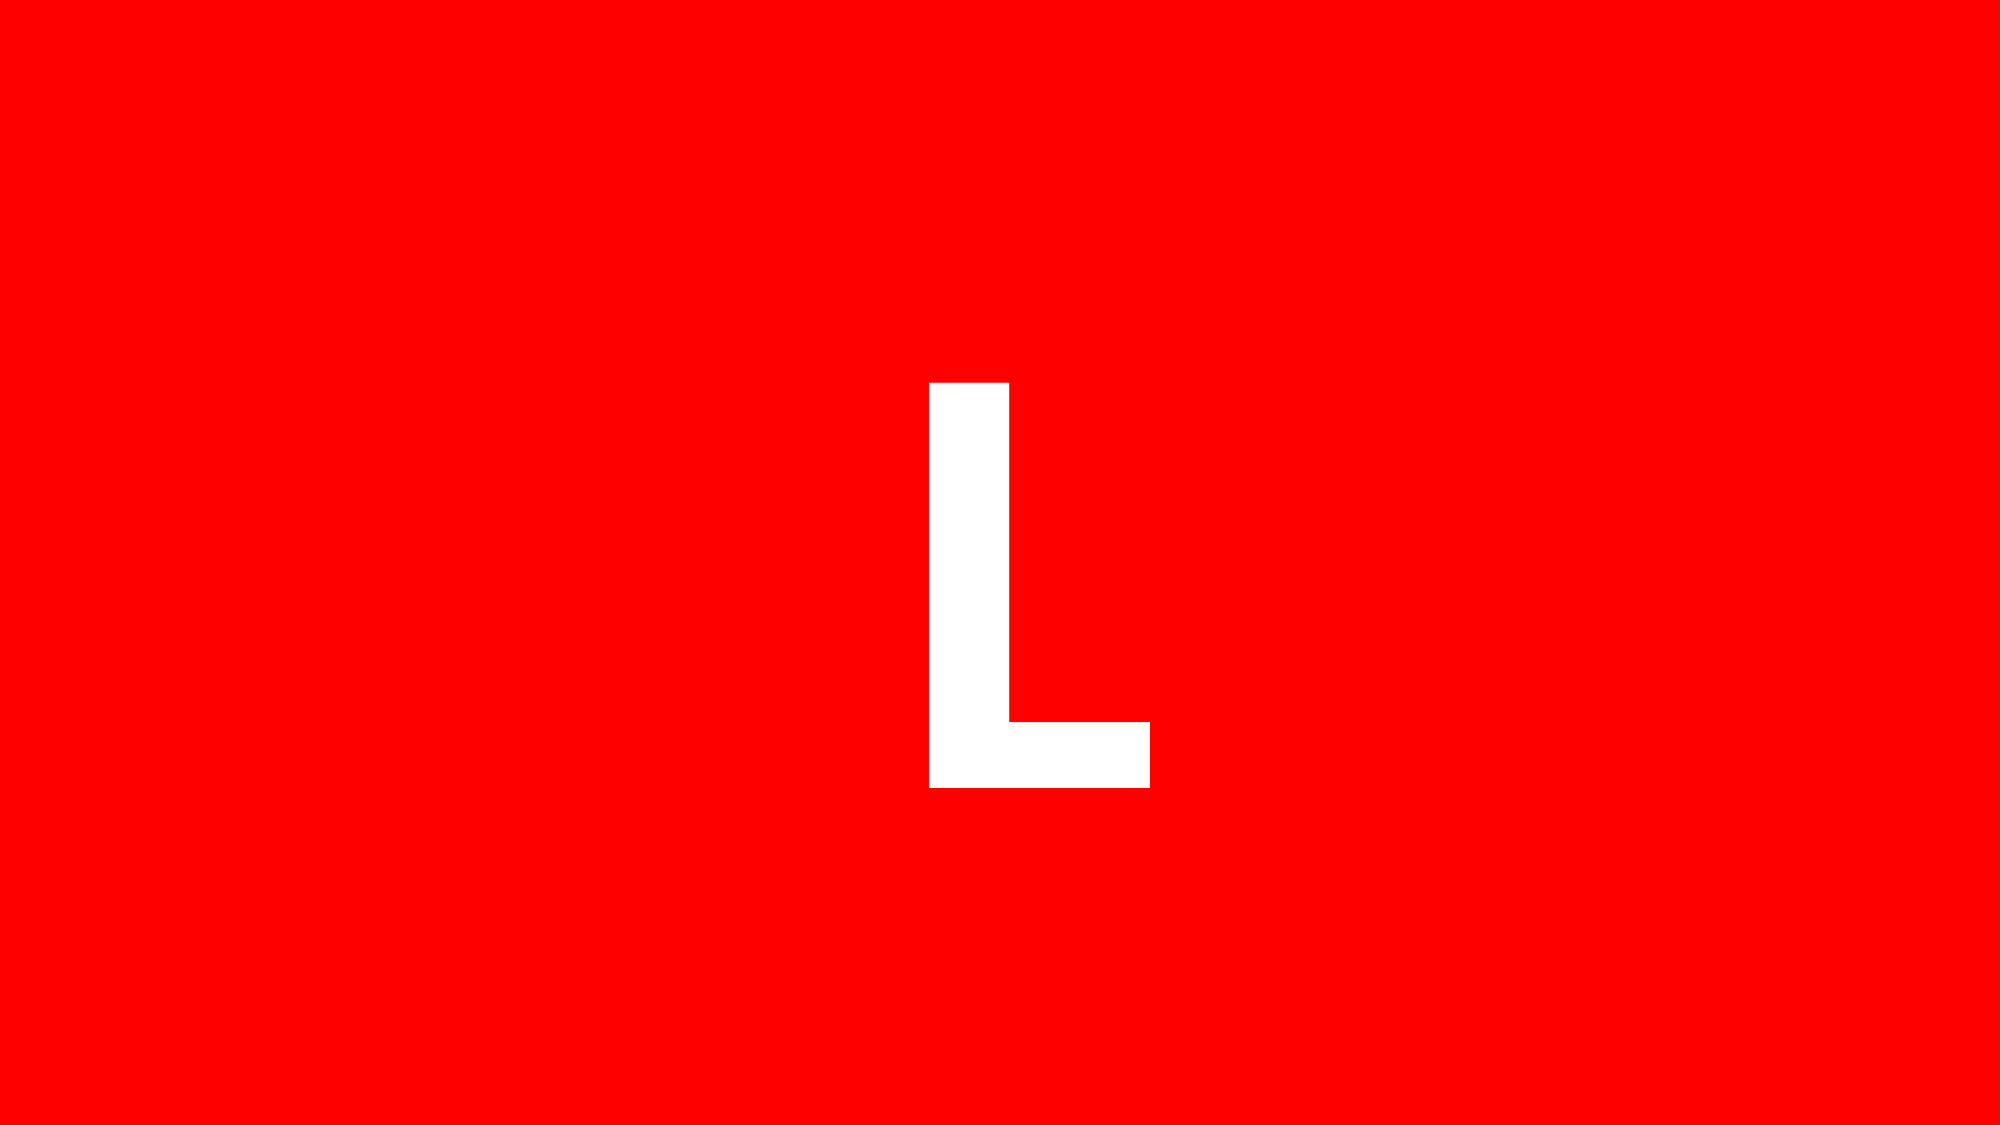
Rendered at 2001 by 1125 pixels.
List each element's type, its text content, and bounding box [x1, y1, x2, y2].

text_box L [881, 155, 1176, 921]
